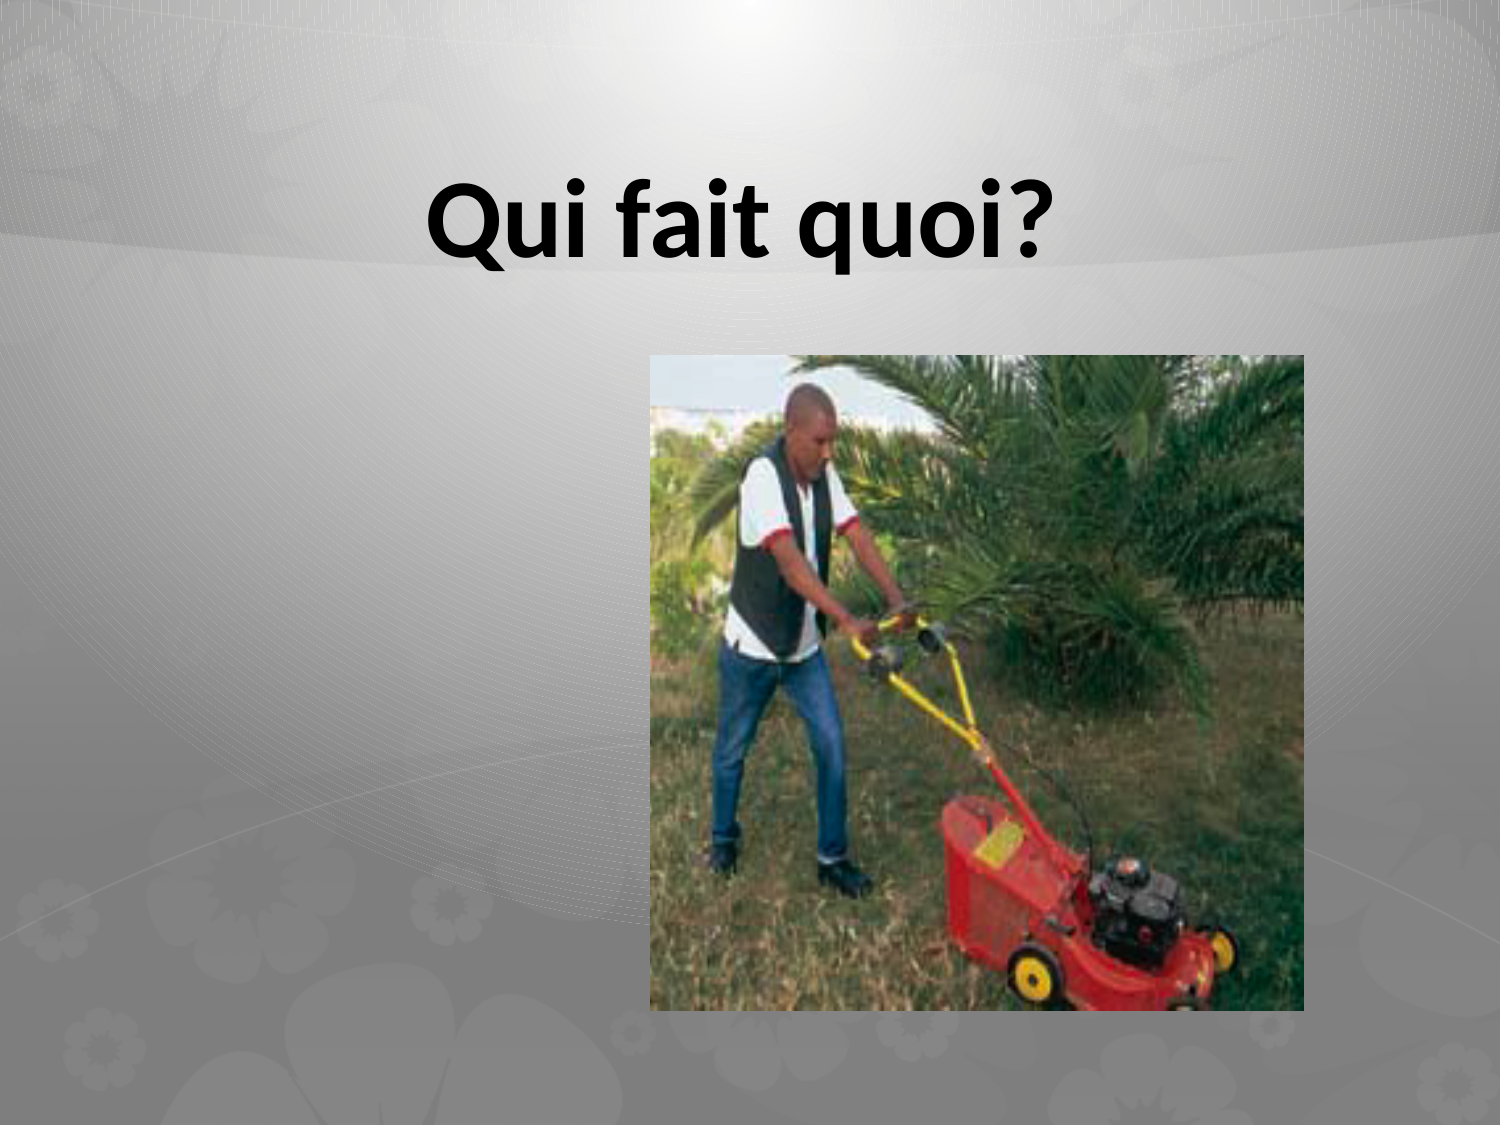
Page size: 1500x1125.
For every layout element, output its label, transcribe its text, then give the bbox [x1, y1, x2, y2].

title Qui fait quoi? [132, 88, 1377, 291]
picture [0, 0, 1500, 1125]
